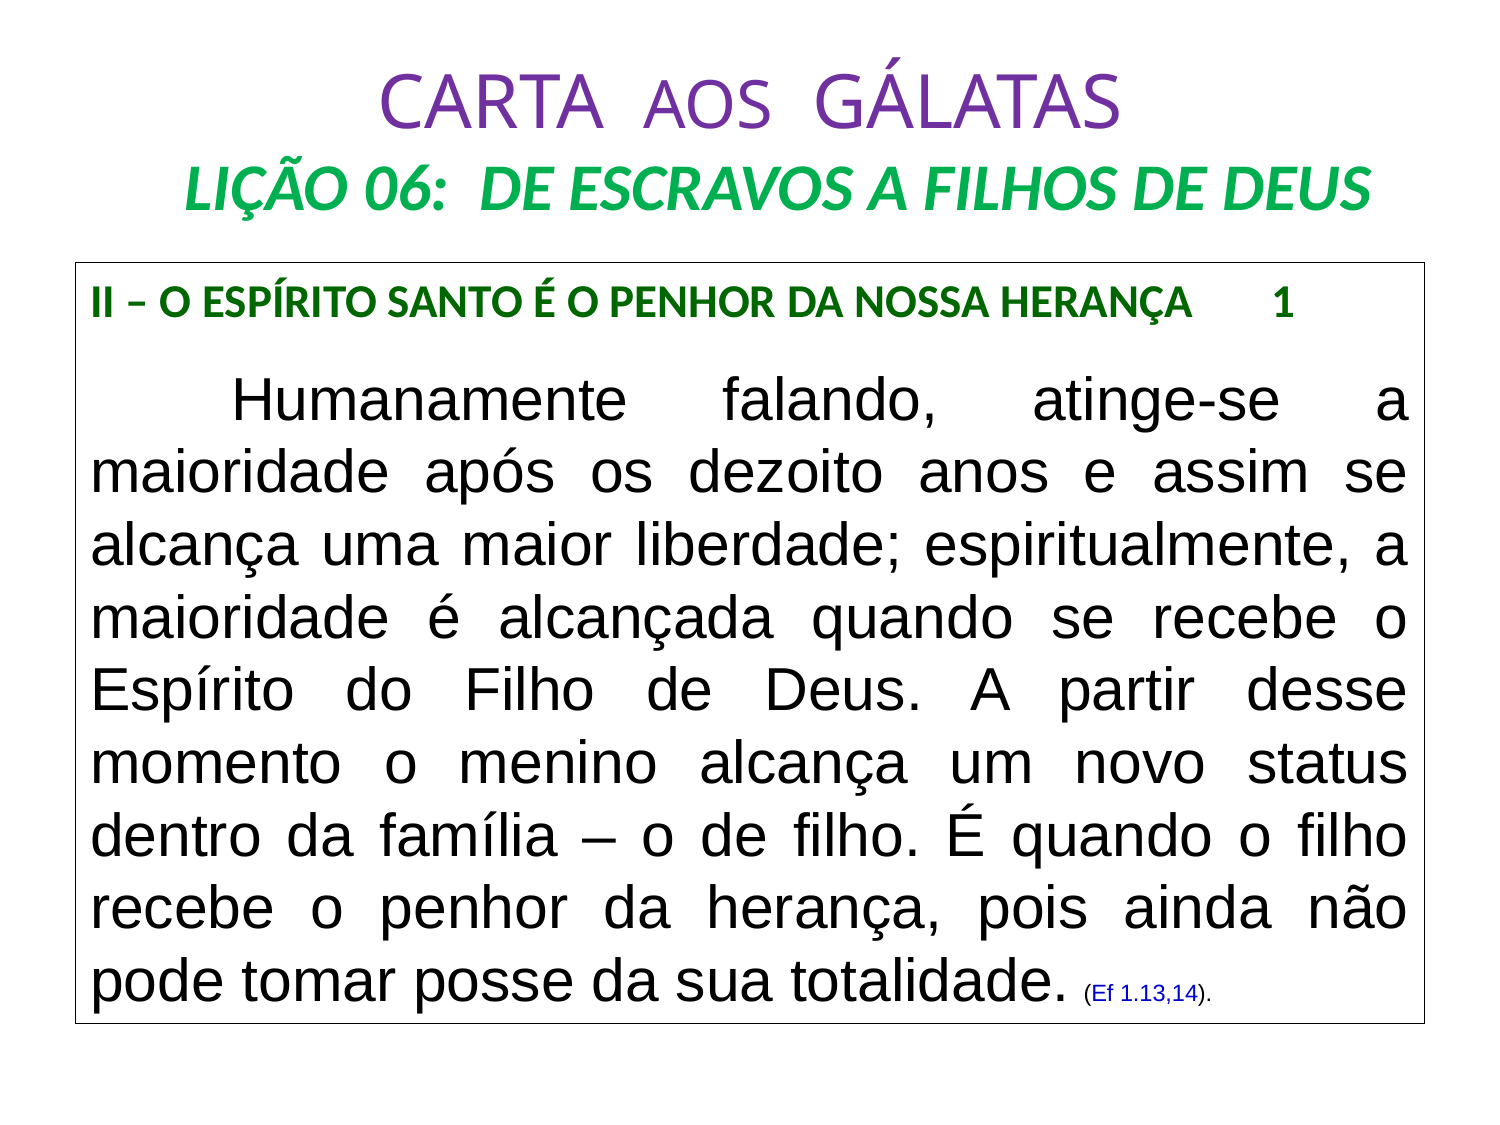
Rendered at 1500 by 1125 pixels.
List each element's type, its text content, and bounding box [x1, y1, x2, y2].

title CARTA AOS GÁLATAS LIÇÃO 06: DE ESCRAVOS A FILHOS DE DEUS [75, 45, 1425, 233]
list II – O ESPÍRITO SANTO É O PENHOR DA NOSSA HERANÇA 1 Humanamente falando, atinge-se a maioridade após os dezoito anos e assim se alcança uma maior liberdade; espiritualmente, a maioridade é alcançada quando se recebe o Espírito do Filho de Deus. A partir desse momento o menino alcança um novo status dentro da família – o de filho. É quando o filho recebe o penhor da herança, pois ainda não pode tomar posse da sua totalidade. (Ef 1.13,14). [75, 262, 1425, 1024]
